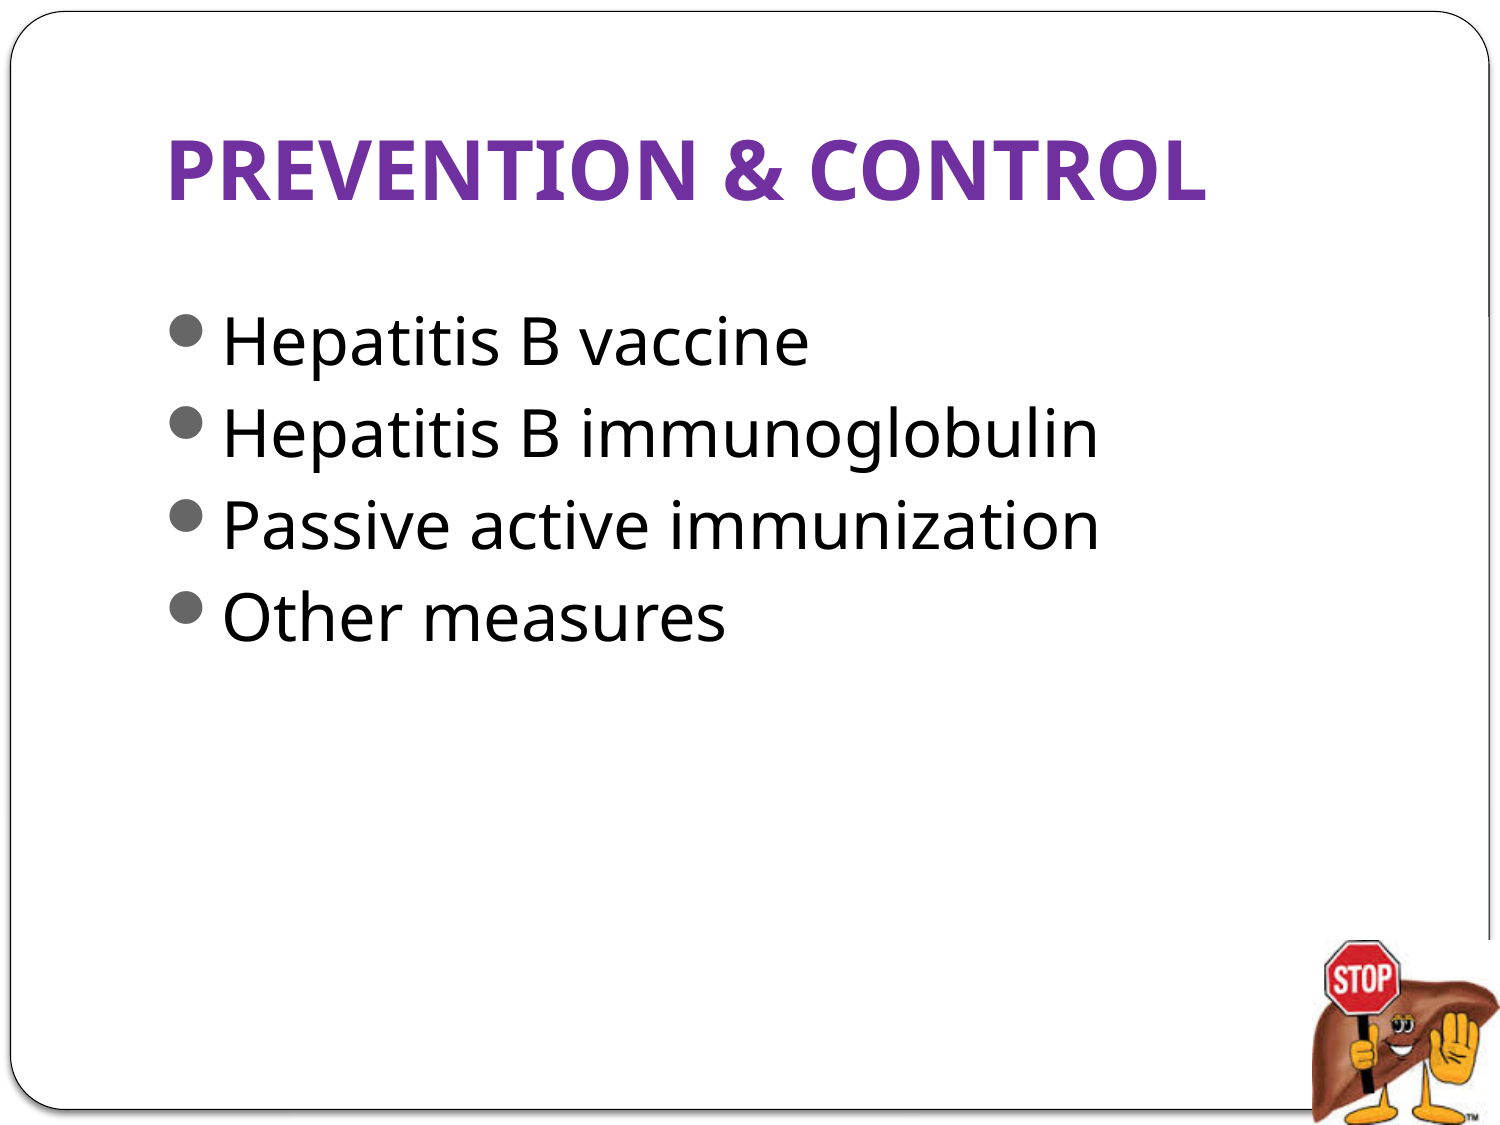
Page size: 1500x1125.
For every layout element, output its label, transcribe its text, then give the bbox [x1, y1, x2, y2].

list Hepatitis B vaccine Hepatitis B immunoglobulin Passive active immunization Other measures [150, 290, 1353, 988]
picture [1312, 940, 1500, 1125]
title PREVENTION & CONTROL [150, 45, 1425, 233]
